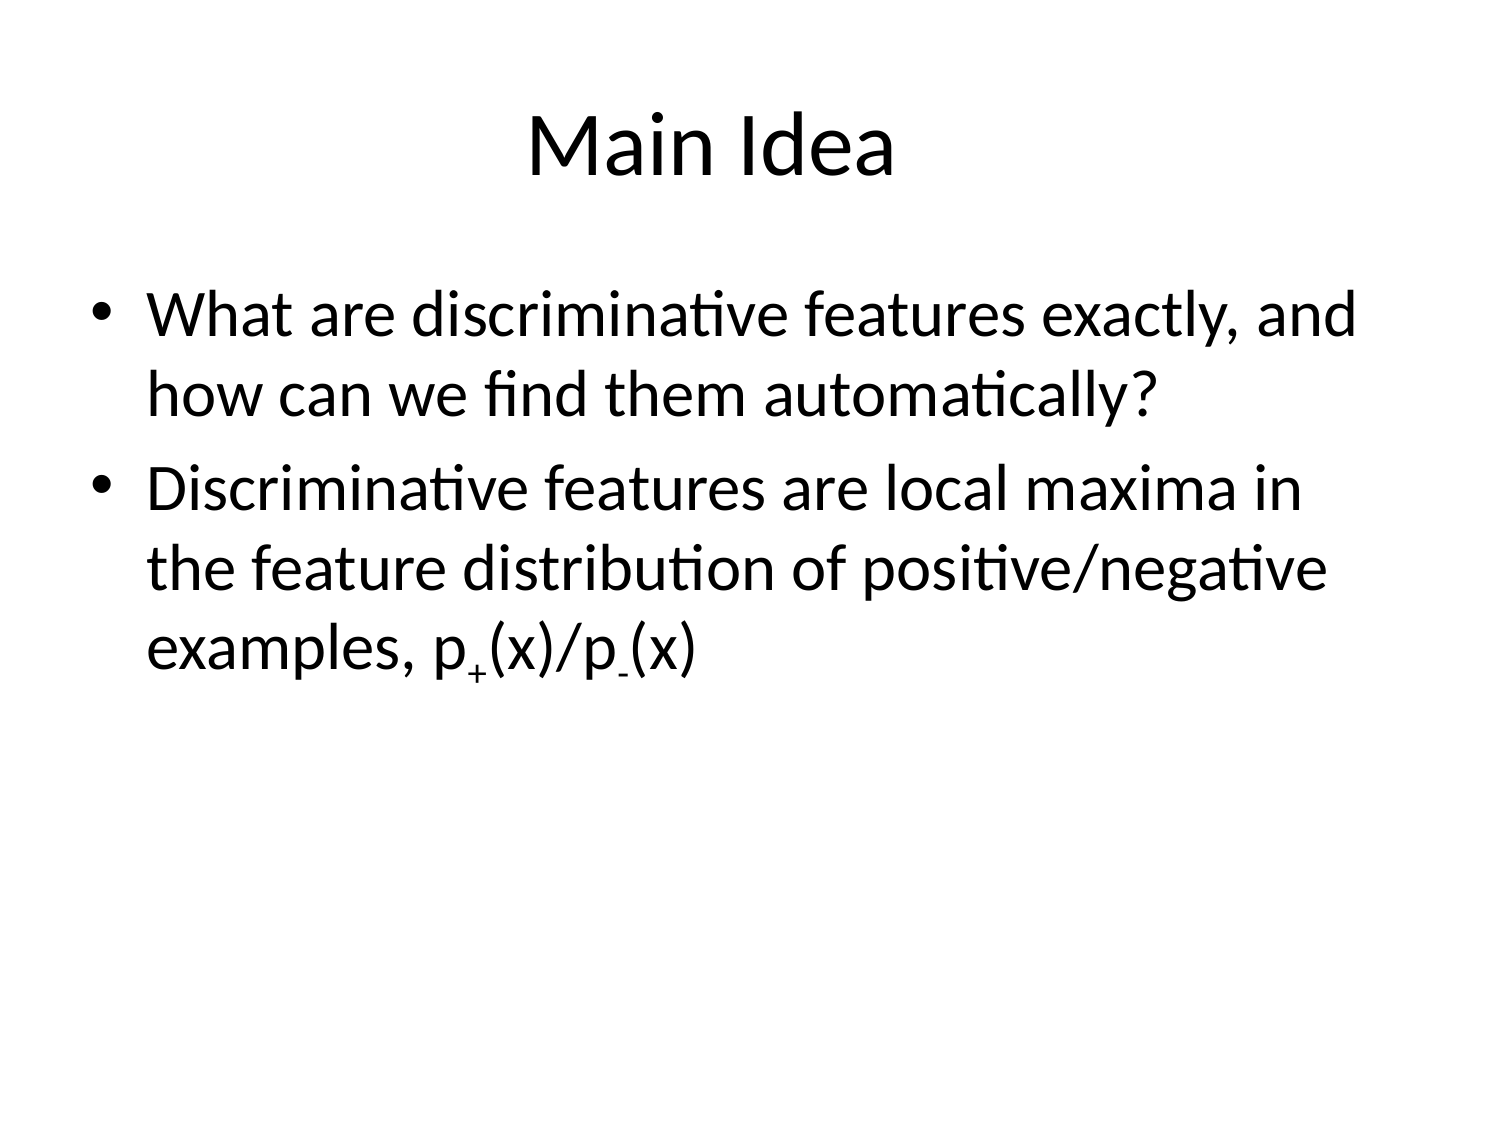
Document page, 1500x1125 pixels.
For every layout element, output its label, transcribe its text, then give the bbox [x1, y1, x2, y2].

title Main Idea [75, 45, 1425, 233]
list What are discriminative features exactly, and how can we find them automatically? Discriminative features are local maxima in the feature distribution of positive/negative examples, p+(x)/p-(x) [75, 262, 1425, 1005]
